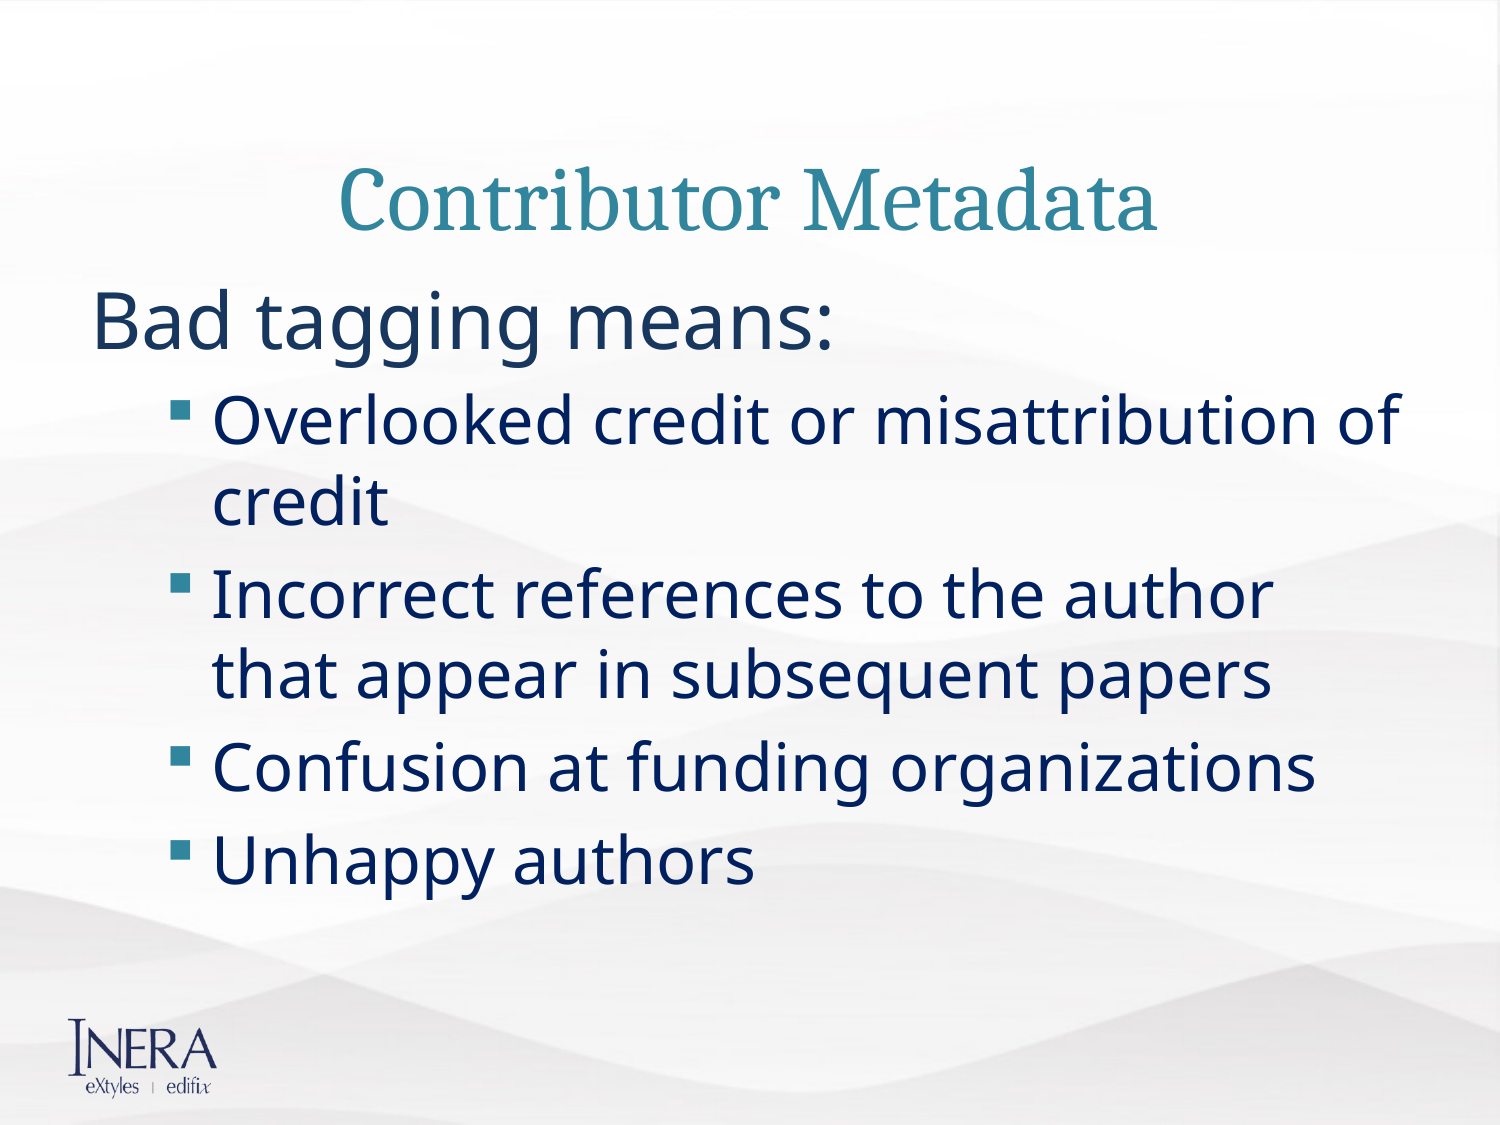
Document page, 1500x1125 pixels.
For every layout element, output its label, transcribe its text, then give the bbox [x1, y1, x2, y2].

picture [0, 0, 1500, 1125]
title Contributor Metadata [75, 99, 1425, 262]
list Bad tagging means: Overlooked credit or misattribution of credit Incorrect references to the author that appear in subsequent papers Confusion at funding organizations Unhappy authors [75, 262, 1425, 1005]
